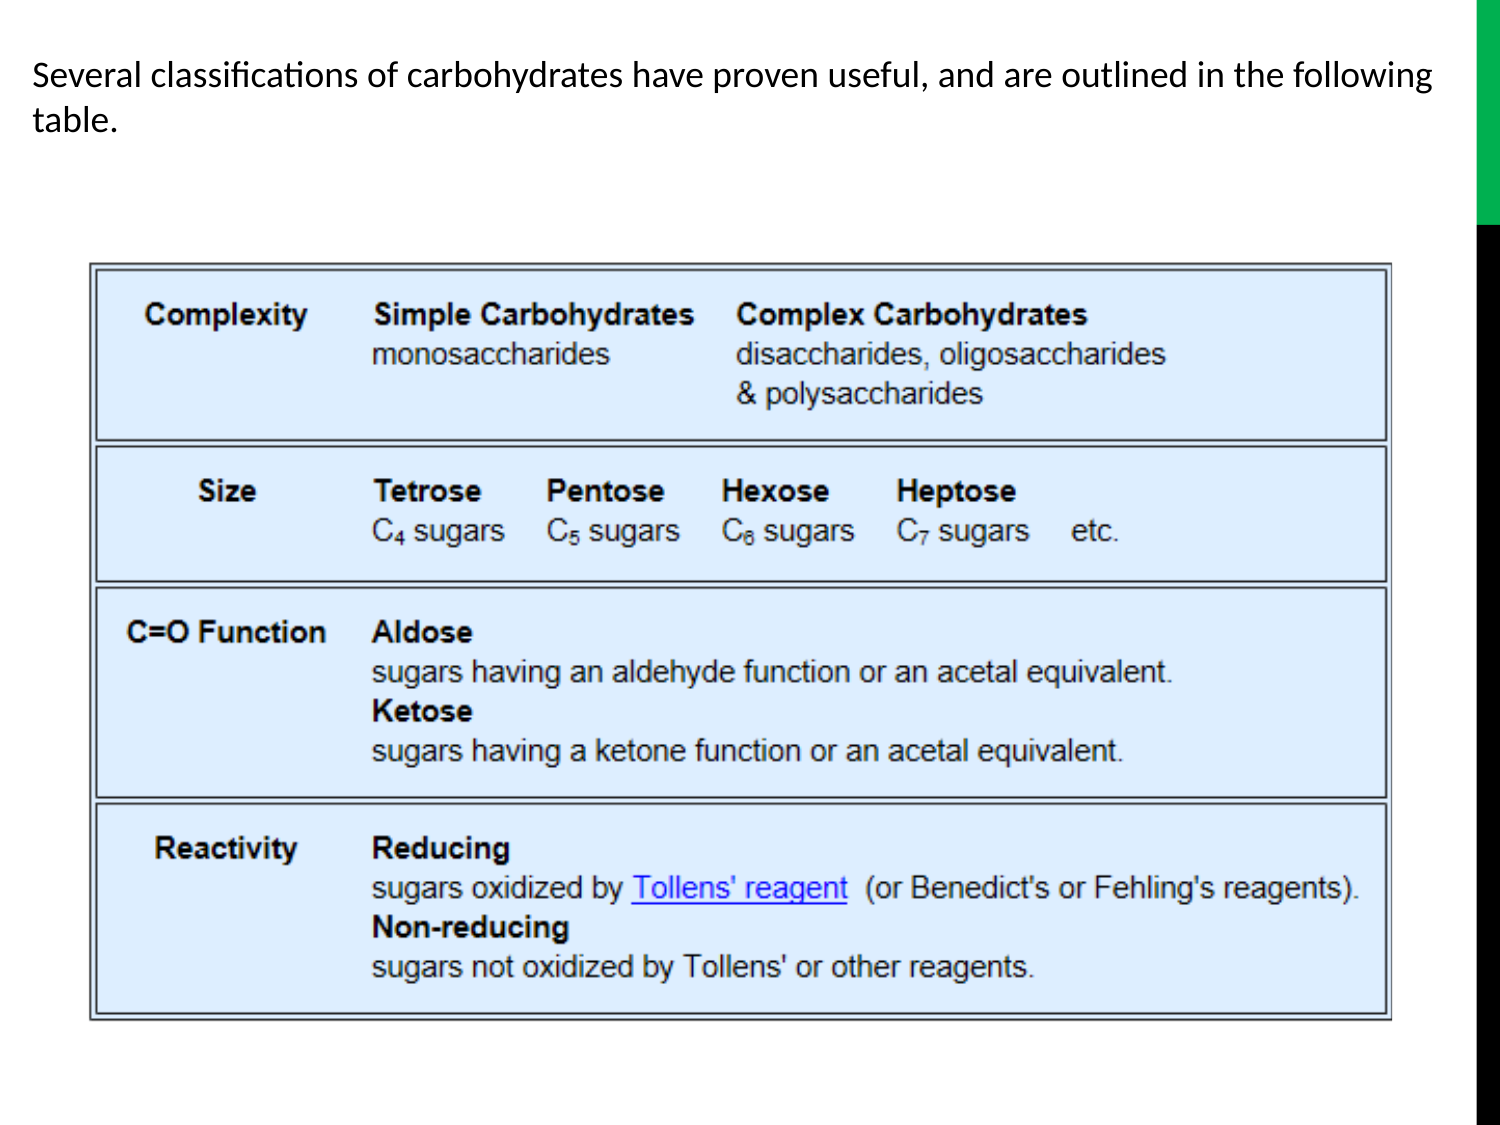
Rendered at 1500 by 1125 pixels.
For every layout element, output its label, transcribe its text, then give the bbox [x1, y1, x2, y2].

text_box Several classifications of carbohydrates have proven useful, and are outlined in the following table. [17, 42, 1471, 148]
picture [87, 258, 1393, 1024]
